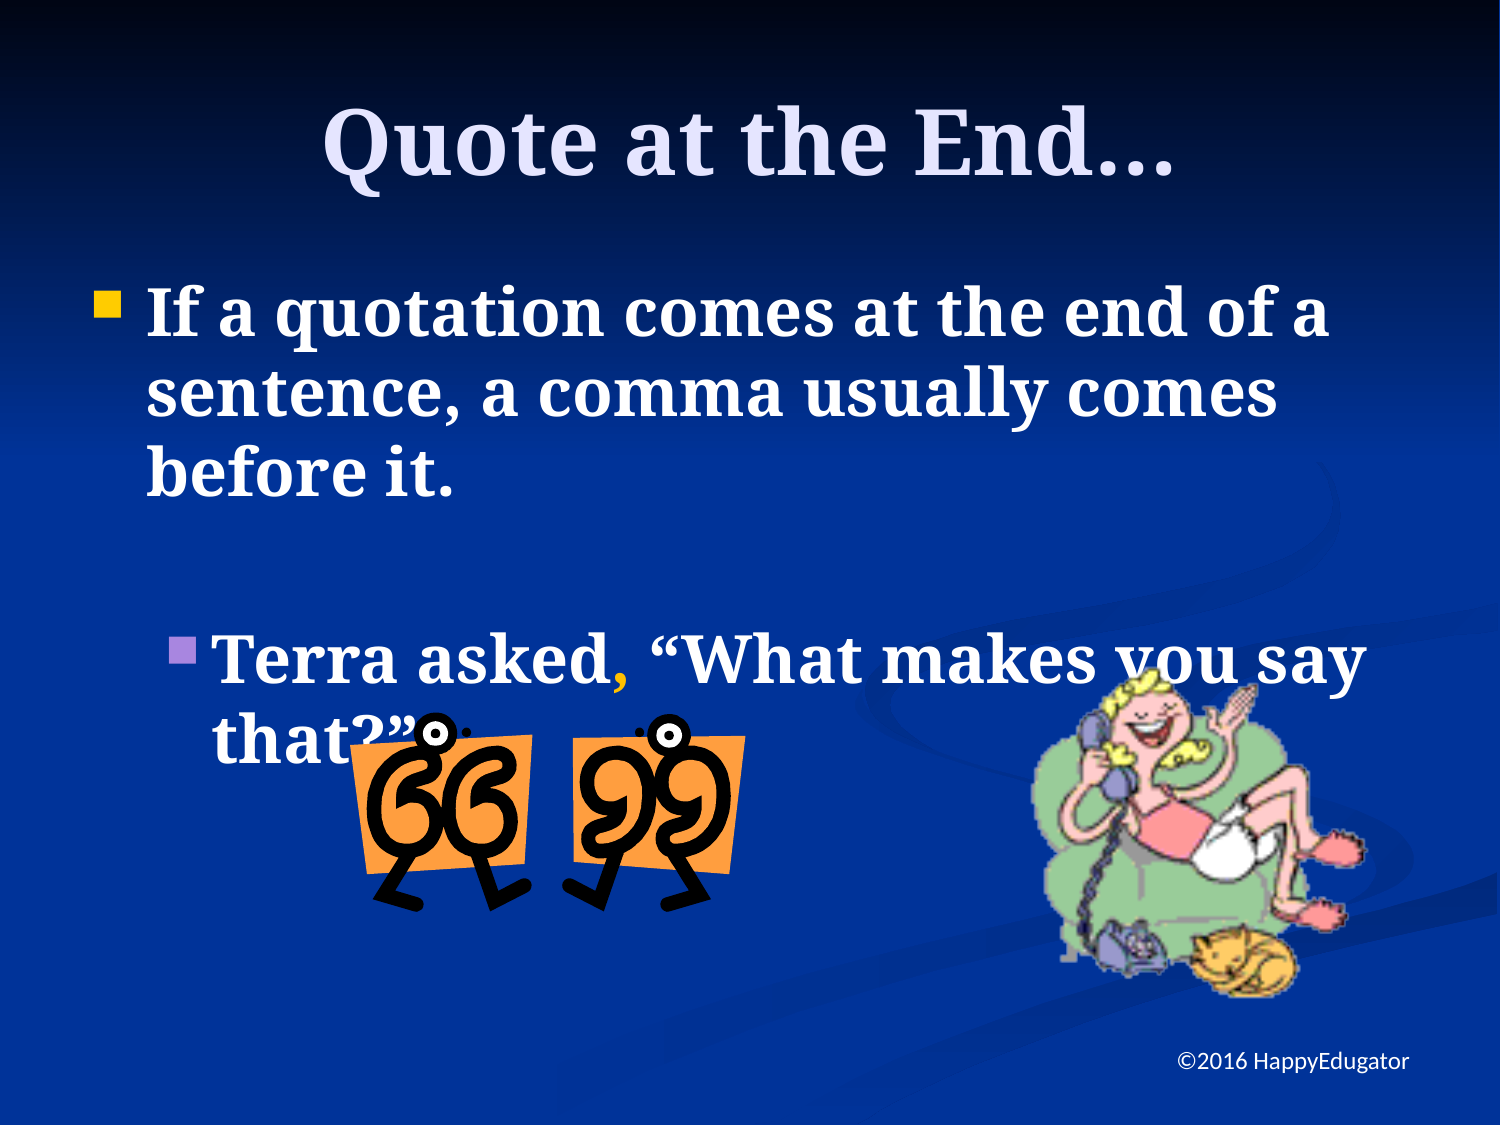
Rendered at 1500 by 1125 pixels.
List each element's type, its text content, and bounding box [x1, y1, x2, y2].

picture [349, 712, 746, 913]
text_box ©2016 HappyEdugator [937, 1037, 1425, 1083]
title Quote at the End… [74, 44, 1426, 233]
list If a quotation comes at the end of a sentence, a comma usually comes before it. Terra asked, “What makes you say that?” [74, 262, 1426, 1006]
picture [1022, 659, 1376, 1006]
